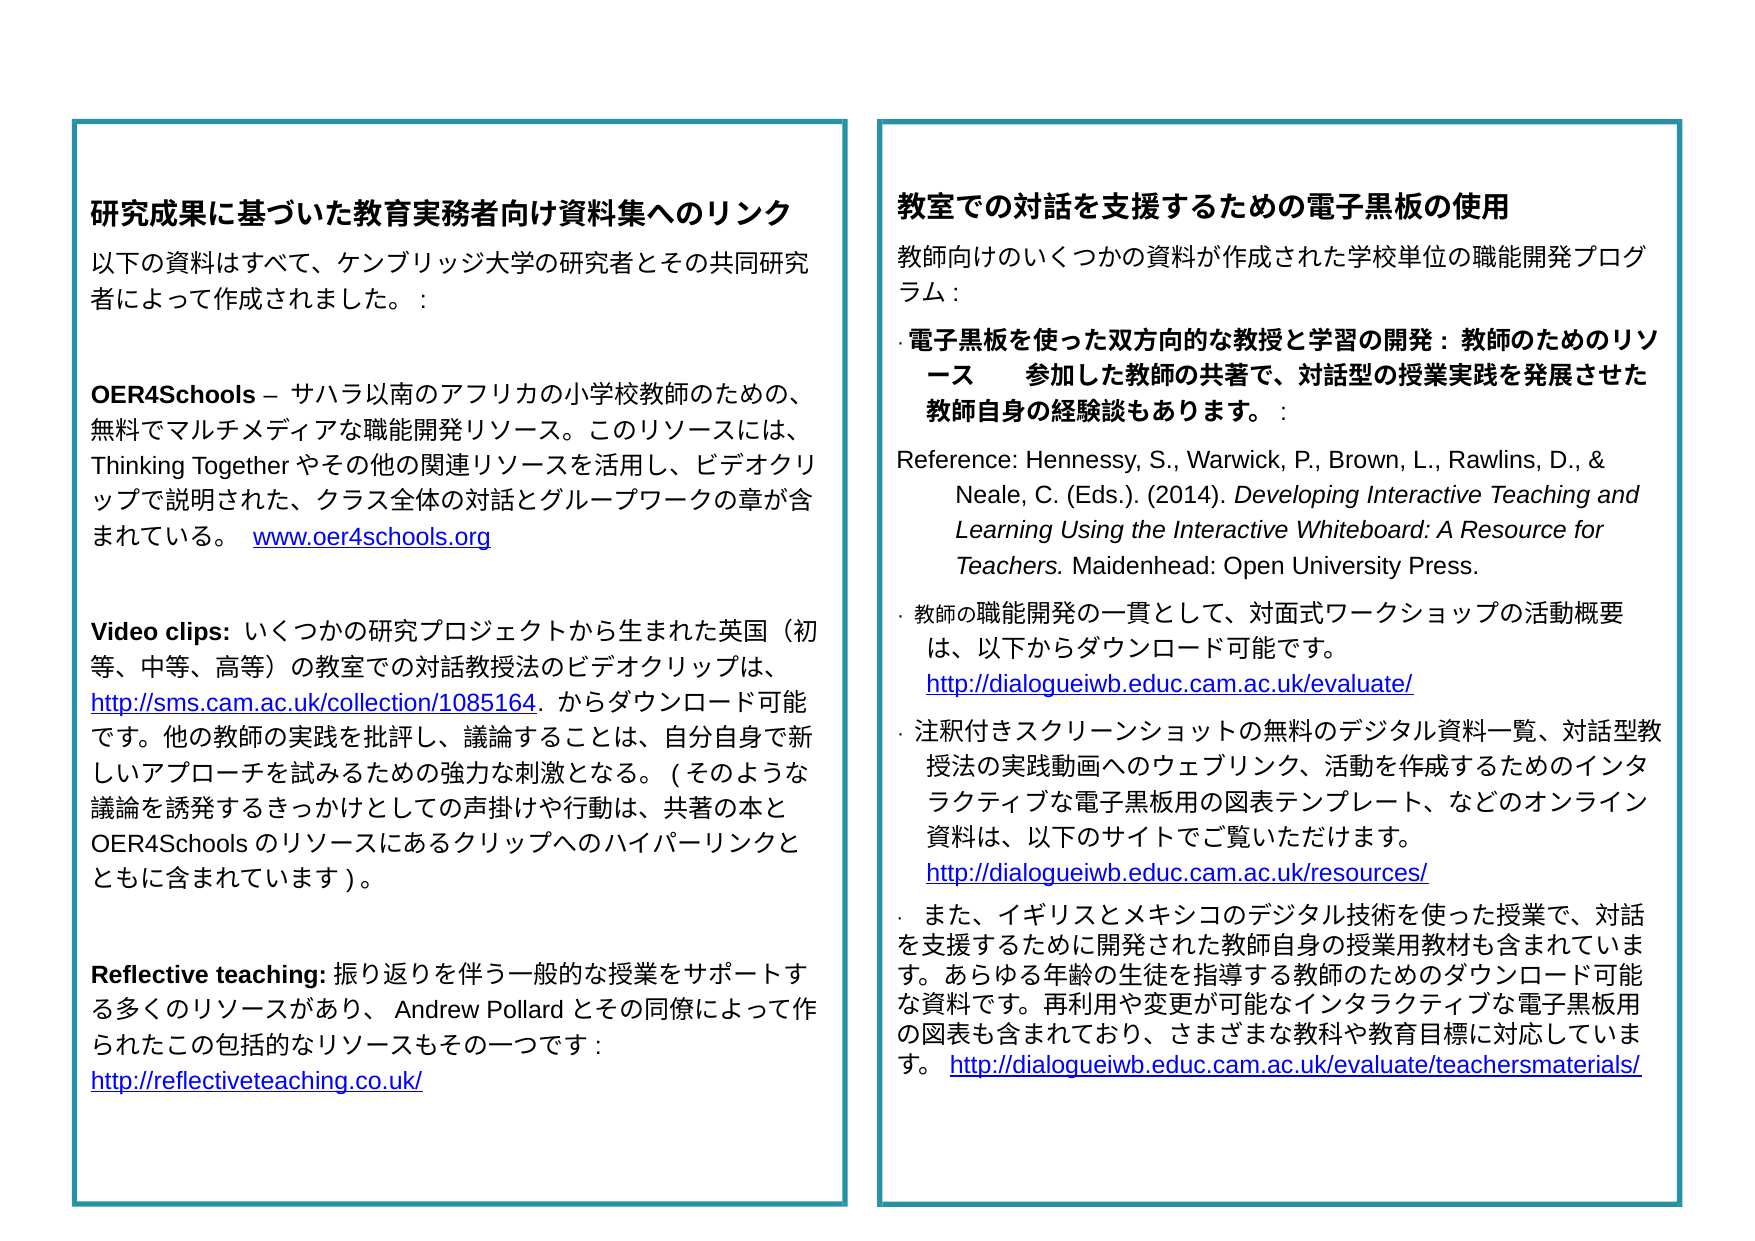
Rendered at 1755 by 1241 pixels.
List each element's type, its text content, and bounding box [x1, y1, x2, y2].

text_box [877, 119, 1683, 1207]
text_box [71, 118, 848, 1207]
text_box 研究成果に基づいた教育実務者向け資料集へのリンク 以下の資料はすべて、ケンブリッジ大学の研究者とその共同研究者によって作成されました。: OER4Schools – サハラ以南のアフリカの小学校教師のための、無料でマルチメディアな職能開発リソース。このリソースには、Thinking Togetherやその他の関連リソースを活用し、ビデオクリップで説明された、クラス全体の対話とグループワークの章が含まれている。 www.oer4schools.org Video clips: いくつかの研究プロジェクトから生まれた英国（初等、中等、高等）の教室での対話教授法のビデオクリップは、 http://sms.cam.ac.uk/collection/1085164. からダウンロード可能です。他の教師の実践を批評し、議論することは、自分自身で新しいアプローチを試みるための強力な刺激となる。(そのような議論を誘発するきっかけとしての声掛けや行動は、共著の本とOER4Schoolsのリソースにあるクリップへのハイパーリンクとともに含まれています)。 Reflective teaching:振り返りを伴う一般的な授業をサポートする多くのリソースがあり、Andrew Pollardとその同僚によって作られたこの包括的なリソースもその一つです: http://reflectiveteaching.co.uk/ [90, 186, 820, 1239]
text_box 教室での対話を支援するための電子黒板の使用 教師向けのいくつかの資料が作成された学校単位の職能開発プログラム: ·電子黒板を使った双方向的な教授と学習の開発: 教師のためのリソース 参加した教師の共著で、対話型の授業実践を発展させた教師自身の経験談もあります。: Reference: Hennessy, S., Warwick, P., Brown, L., Rawlins, D., & Neale, C. (Eds.). (2014). Developing Interactive Teaching and Learning Using the Interactive Whiteboard: A Resource for Teachers. Maidenhead: Open University Press. · 教師の職能開発の一貫として、対面式ワークショップの活動概要は、以下からダウンロード可能です。 http://dialogueiwb.educ.cam.ac.uk/evaluate/ · 注釈付きスクリーンショットの無料のデジタル資料一覧、対話型教授法の実践動画へのウェブリンク、活動を作成するためのインタラクティブな電子黒板用の図表テンプレート、などのオンライン資料は、以下のサイトでご覧いただけます。 http://dialogueiwb.educ.cam.ac.uk/resources/ · また、イギリスとメキシコのデジタル技術を使った授業で、対話を支援するために開発された教師自身の授業用教材も含まれています。あらゆる年齢の生徒を指導する教師のためのダウンロード可能な資料です。再利用や変更が可能なインタラクティブな電子黒板用の図表も含まれており、さまざまな教科や教育目標に対応しています。http://dialogueiwb.educ.cam.ac.uk/evaluate/teachersmaterials/ [896, 180, 1664, 1079]
